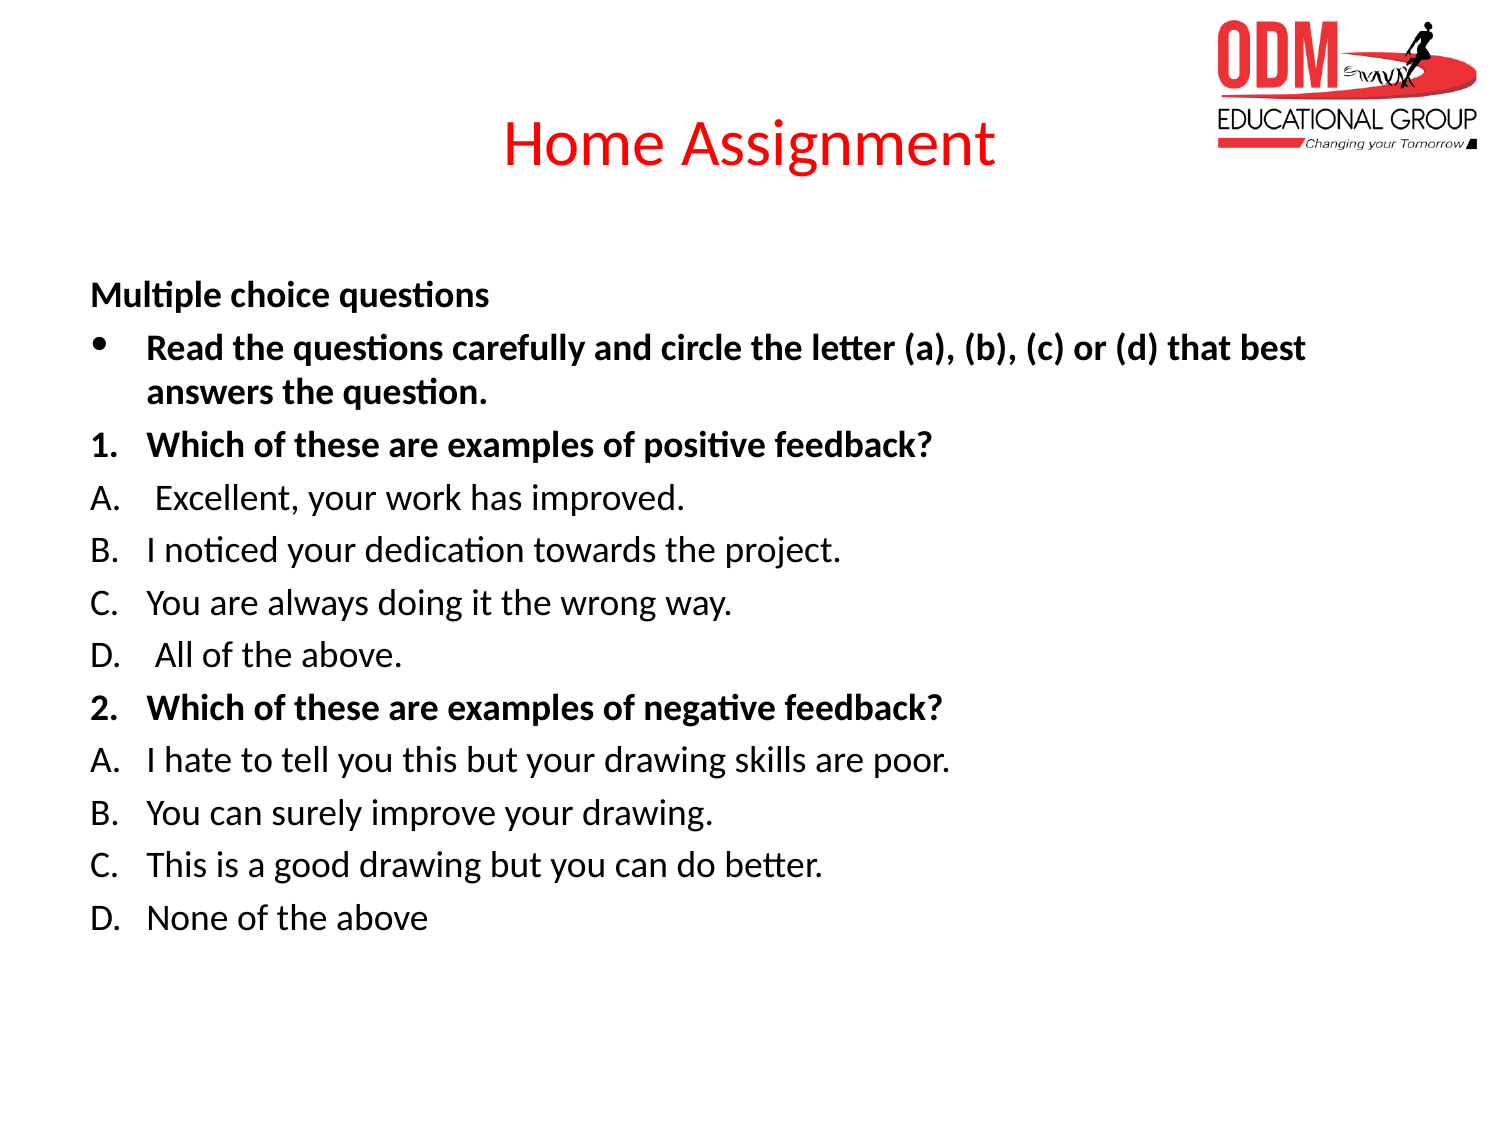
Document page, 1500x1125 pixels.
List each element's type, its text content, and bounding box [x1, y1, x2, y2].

list Multiple choice questions Read the questions carefully and circle the letter (a), (b), (c) or (d) that best answers the question. Which of these are examples of positive feedback? Excellent, your work has improved. I noticed your dedication towards the project. You are always doing it the wrong way. All of the above. Which of these are examples of negative feedback? I hate to tell you this but your drawing skills are poor. You can surely improve your drawing. This is a good drawing but you can do better. None of the above [75, 262, 1425, 1005]
title Home Assignment [75, 45, 1425, 233]
picture [1217, 20, 1478, 150]
